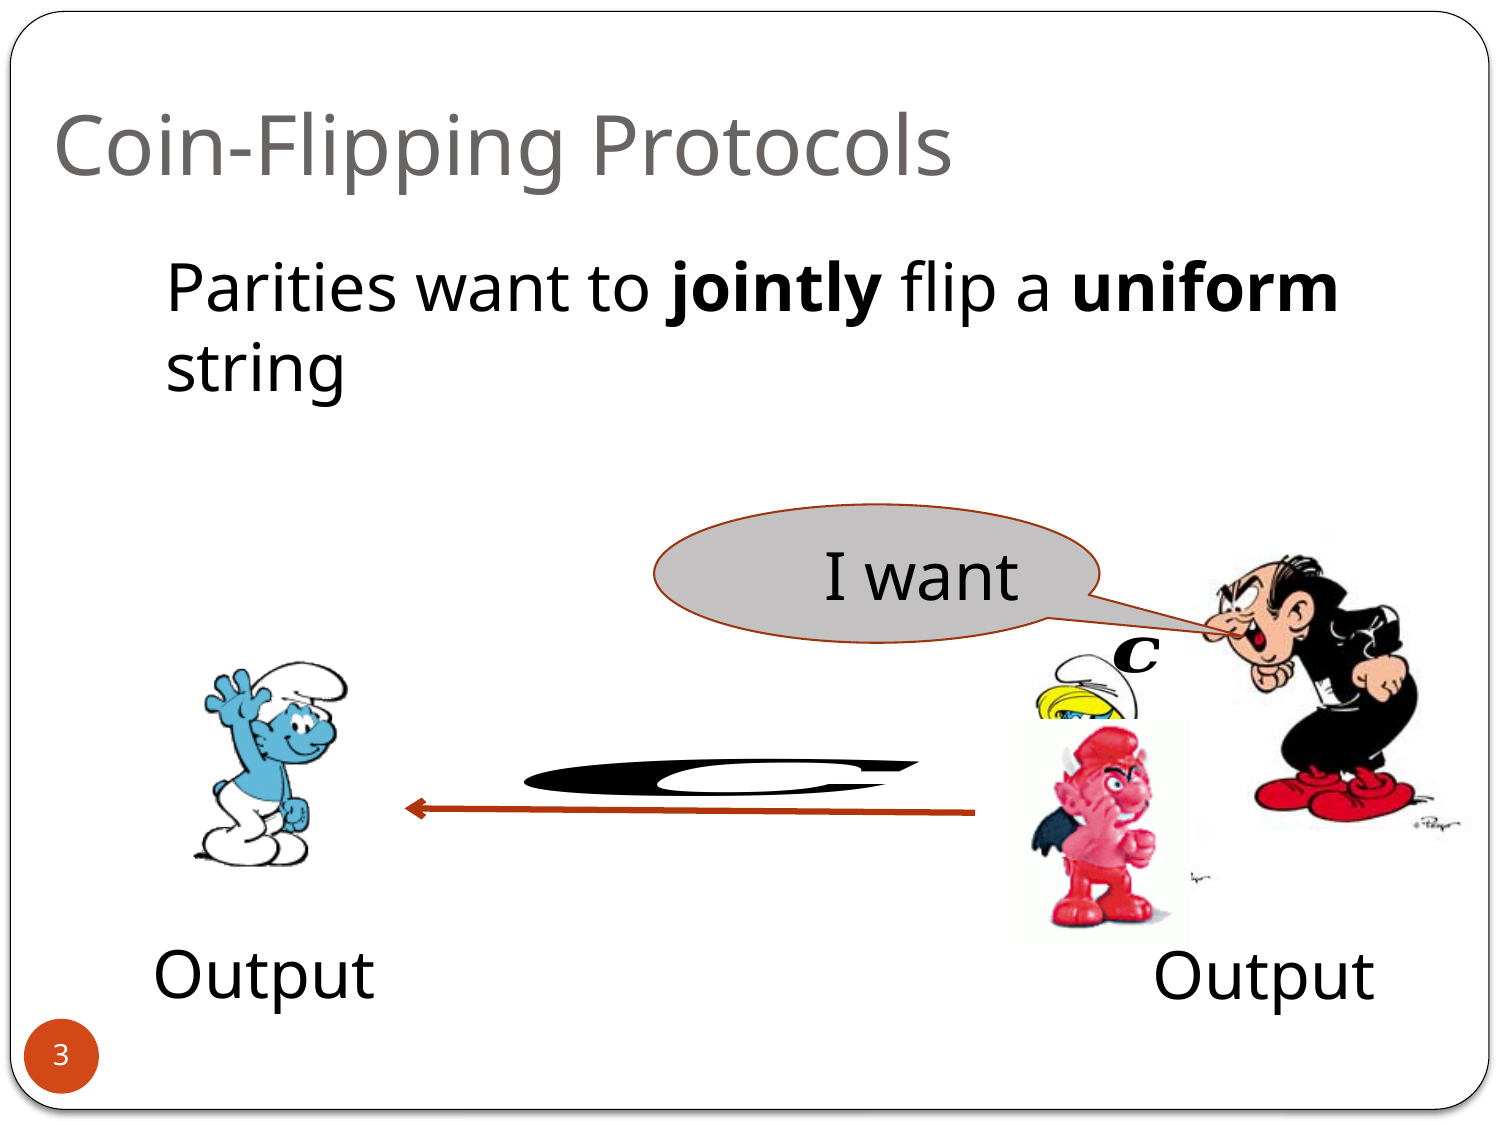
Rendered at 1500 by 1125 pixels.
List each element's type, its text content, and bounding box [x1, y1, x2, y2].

slide_number 3 [23, 1018, 99, 1094]
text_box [653, 504, 1473, 945]
list Parities want to jointly flip a uniform string [149, 237, 1426, 363]
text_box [404, 735, 648, 813]
text_box Coin-Flipping Protocols [37, 24, 1500, 208]
picture [187, 653, 355, 876]
